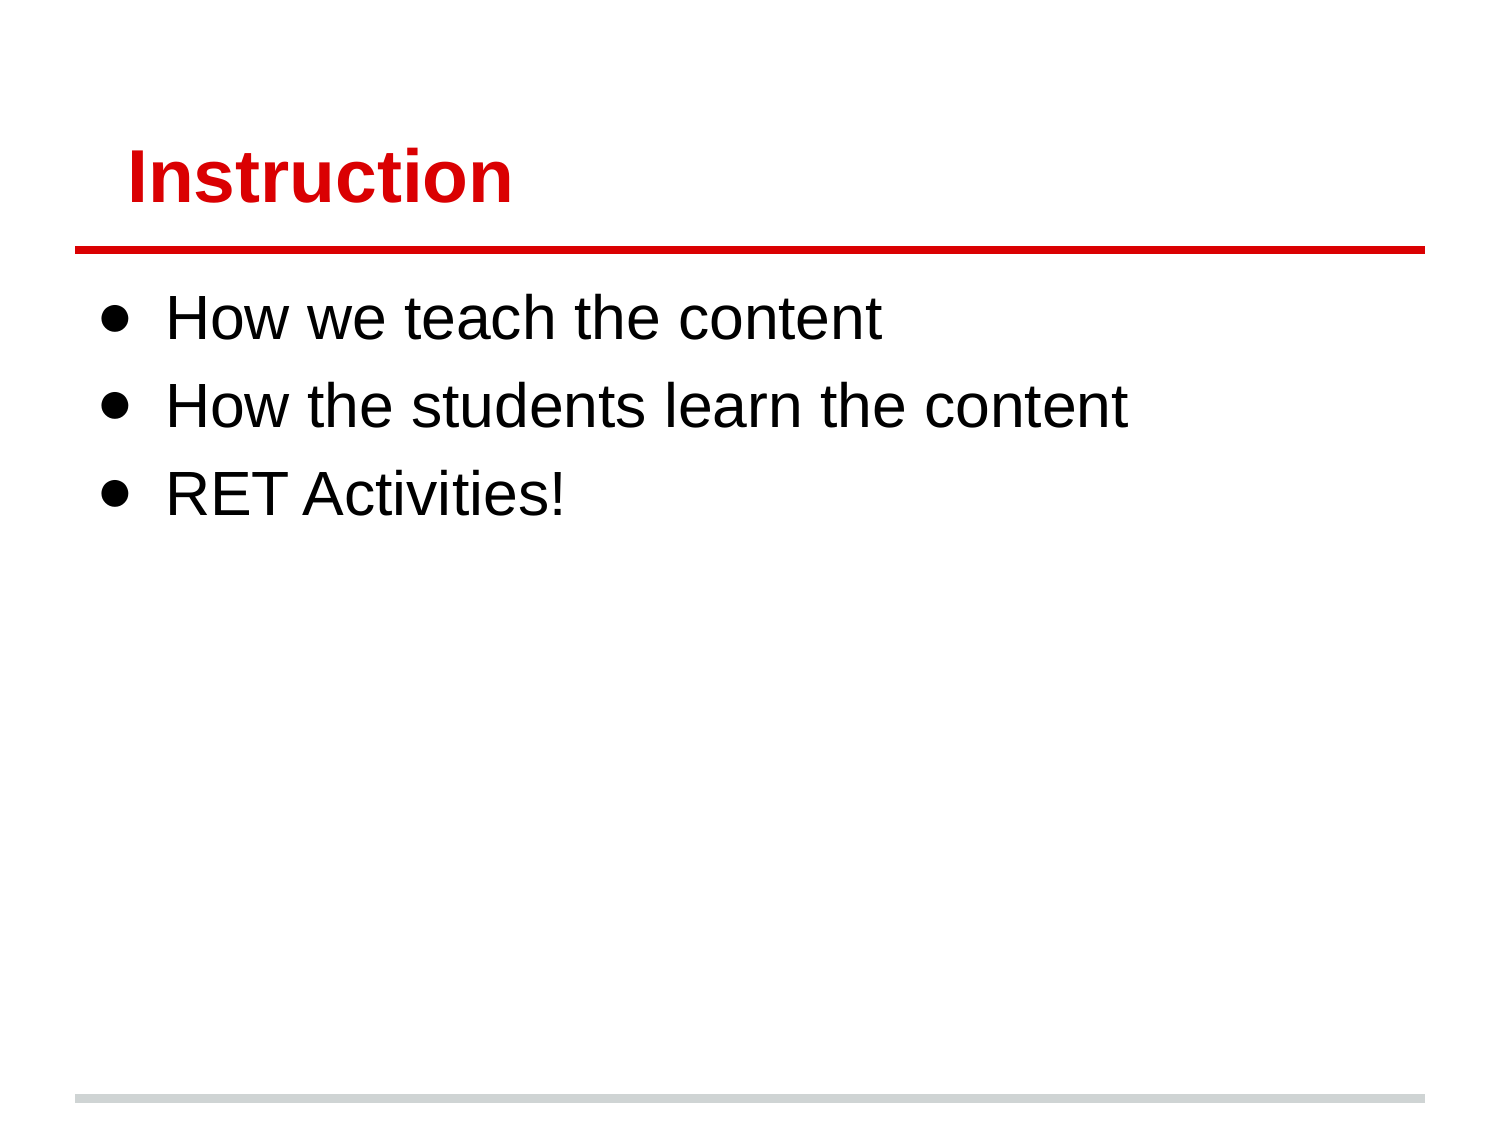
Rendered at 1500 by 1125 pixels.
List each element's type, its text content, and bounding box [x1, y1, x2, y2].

list How we teach the content How the students learn the content RET Activities! [75, 262, 1425, 1078]
title Instruction [75, 45, 1425, 233]
